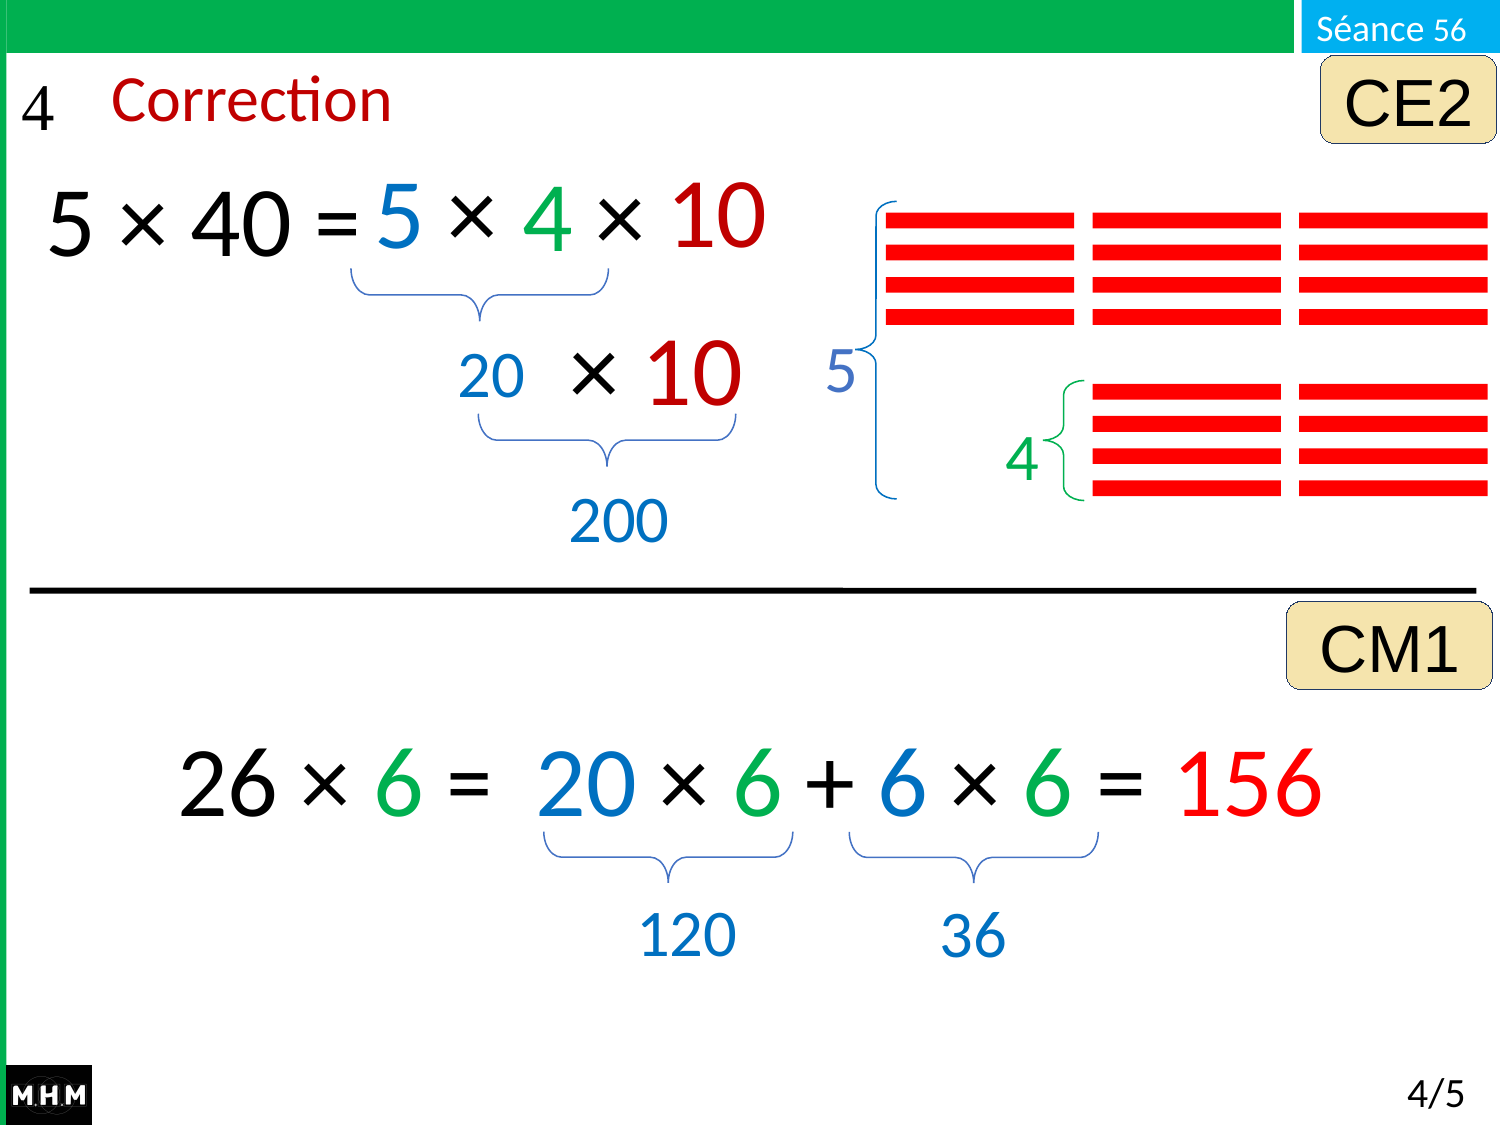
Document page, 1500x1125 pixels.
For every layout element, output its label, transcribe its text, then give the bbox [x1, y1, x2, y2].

text_box 10 [648, 139, 786, 275]
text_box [1092, 212, 1282, 326]
text_box 4 × [516, 144, 666, 280]
text_box 5 × 40 = [27, 148, 356, 284]
text_box 20 × 6 + 6 × 6 = … [487, 708, 1154, 844]
text_box CE2 [1320, 55, 1497, 144]
text_box 156 [1154, 708, 1342, 844]
title Correction [96, 57, 1331, 144]
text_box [350, 268, 609, 419]
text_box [1298, 212, 1488, 326]
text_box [849, 831, 1099, 978]
text_box × 10 [613, 298, 766, 434]
text_box 5 × [356, 141, 516, 266]
list 4/5 [1373, 1064, 1500, 1125]
text_box 26 × 6 = … [96, 708, 487, 844]
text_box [1092, 383, 1282, 497]
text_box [801, 201, 897, 500]
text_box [1298, 383, 1488, 497]
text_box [982, 380, 1085, 502]
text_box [543, 831, 794, 978]
text_box CM1 [1286, 601, 1493, 690]
picture [6, 1065, 92, 1125]
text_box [902, 212, 1075, 326]
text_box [478, 413, 736, 564]
